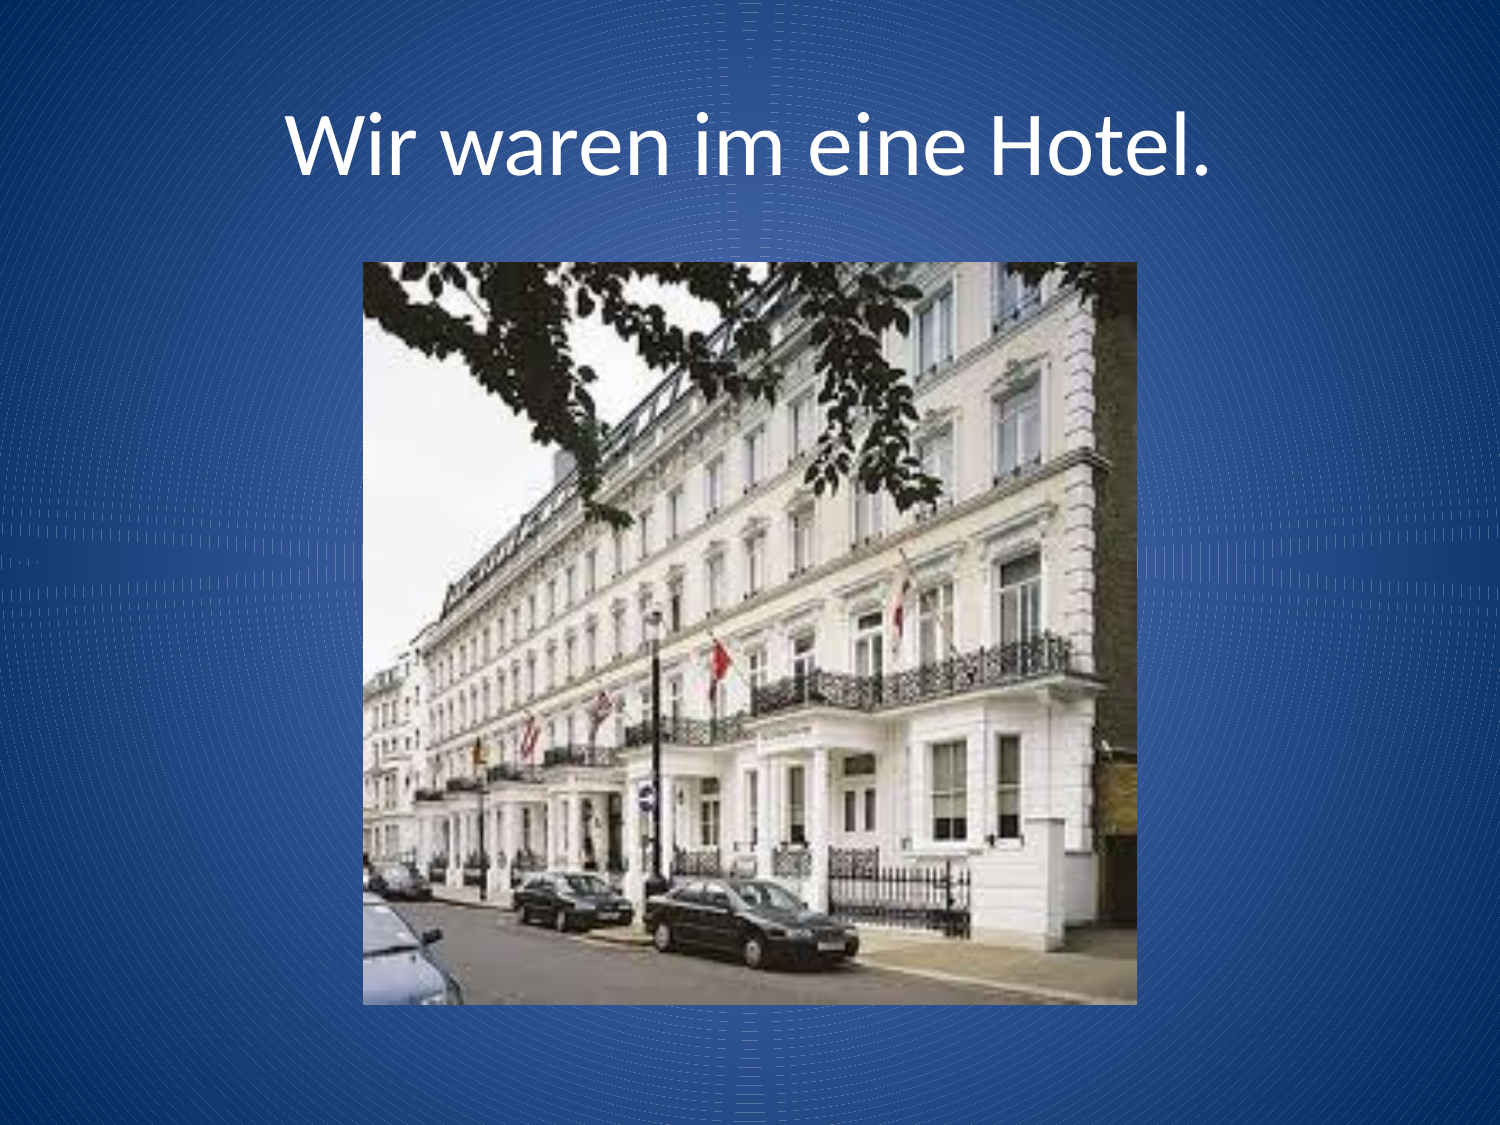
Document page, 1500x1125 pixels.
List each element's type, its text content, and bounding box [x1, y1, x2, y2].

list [74, 262, 1426, 1006]
title Wir waren im eine Hotel. [75, 45, 1425, 233]
